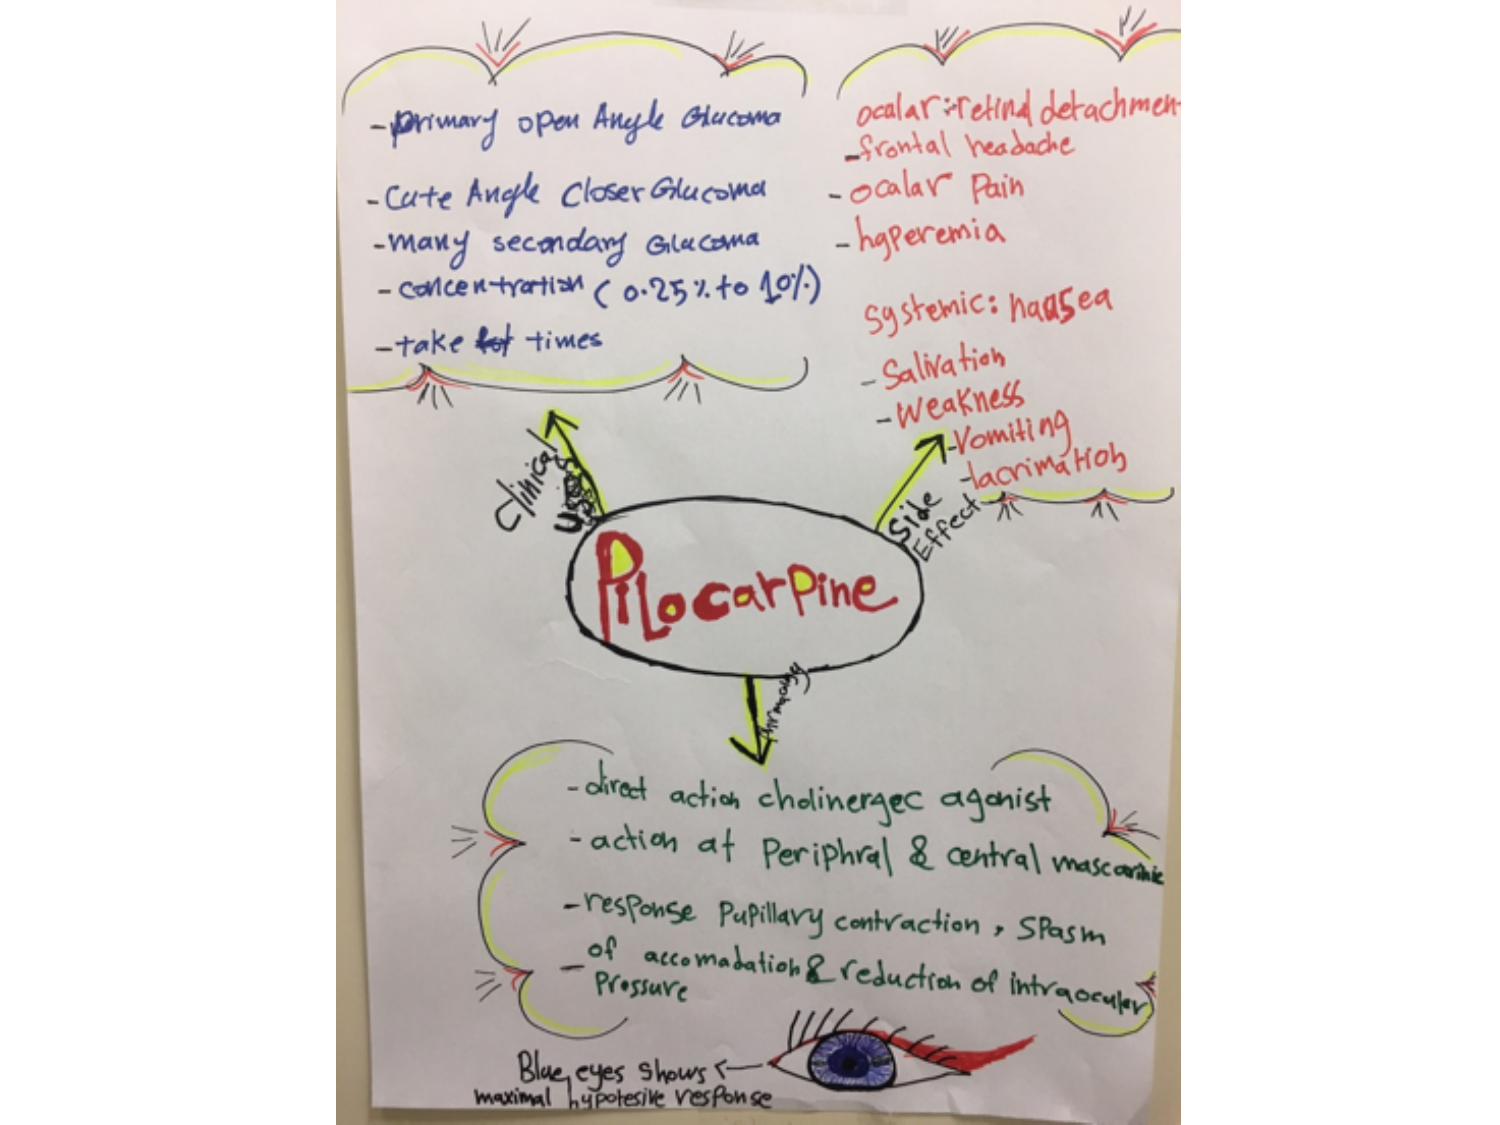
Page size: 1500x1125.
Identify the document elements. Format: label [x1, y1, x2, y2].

picture [336, 0, 1181, 1125]
